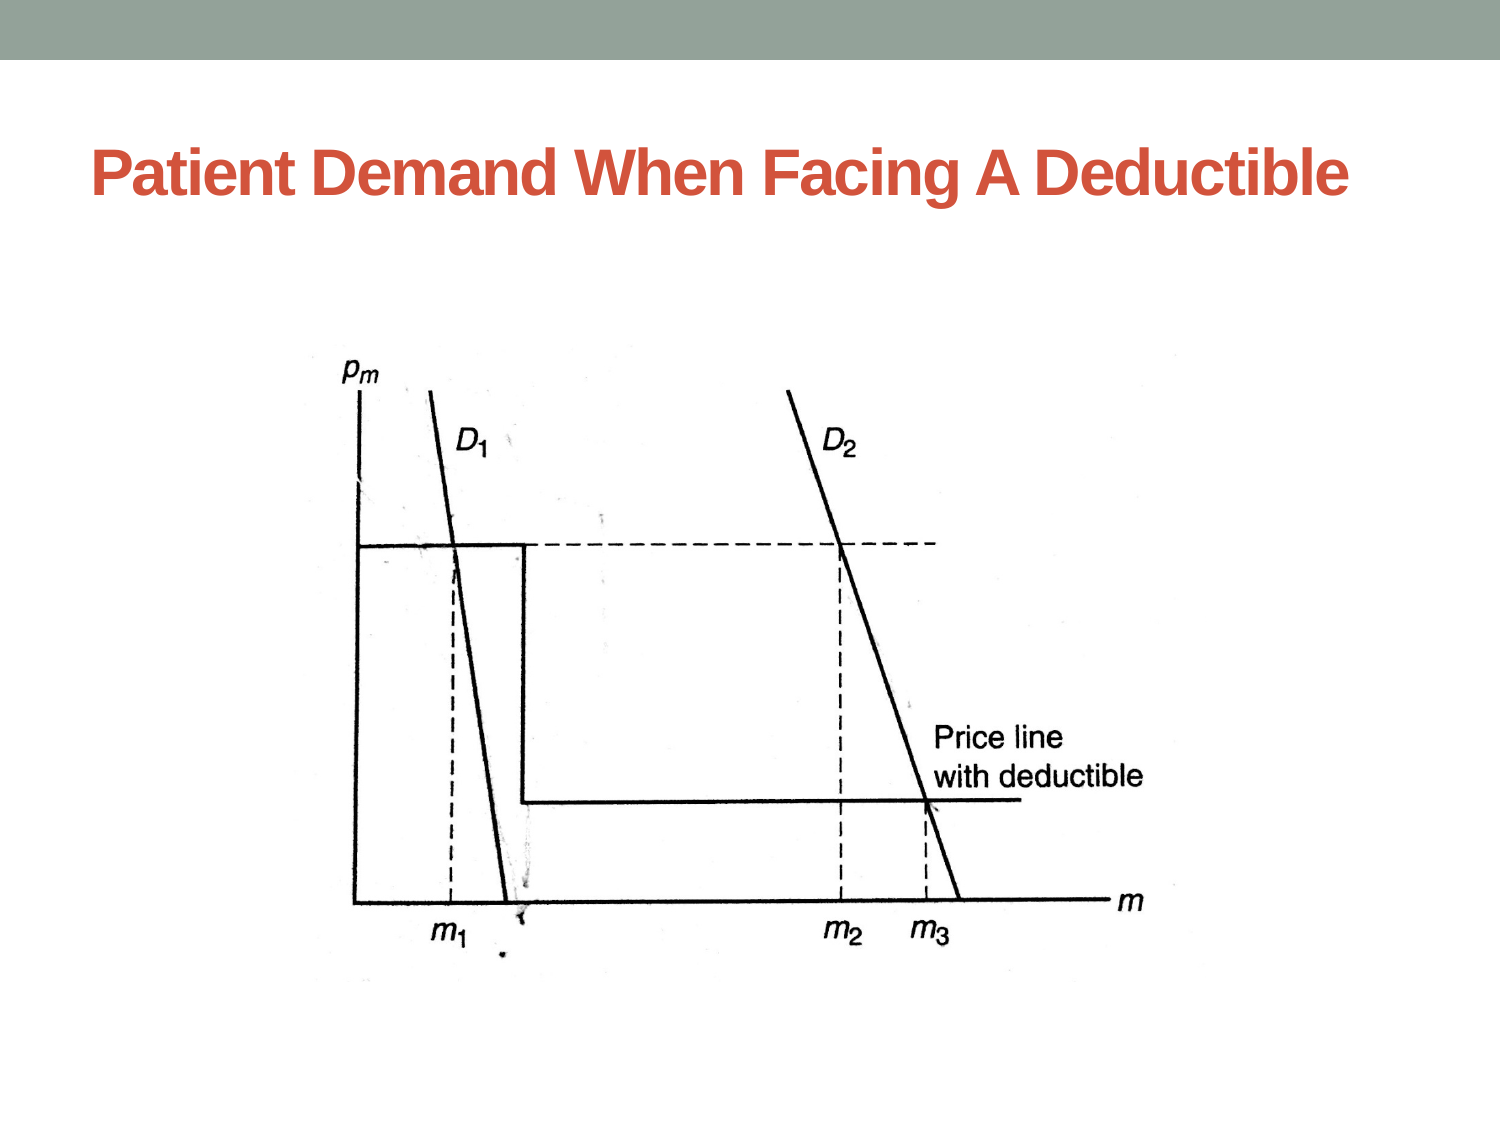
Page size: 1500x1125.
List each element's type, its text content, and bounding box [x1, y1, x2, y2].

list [293, 343, 1207, 982]
title Patient Demand When Facing A Deductible [75, 87, 1425, 250]
